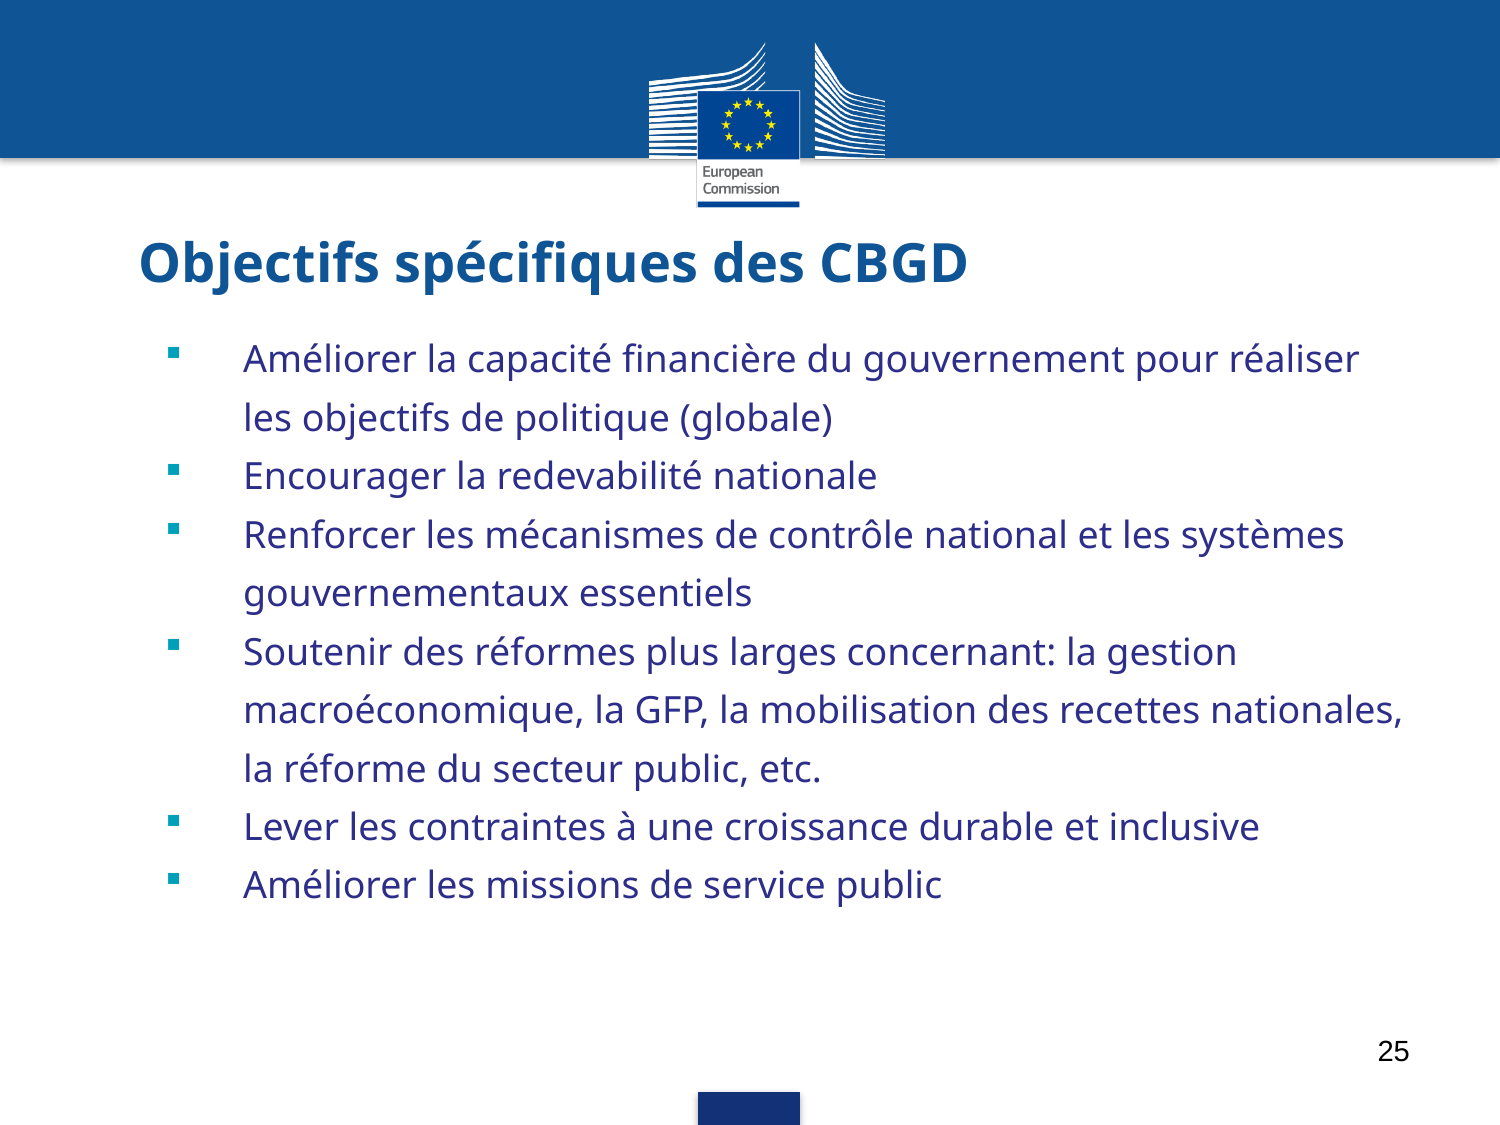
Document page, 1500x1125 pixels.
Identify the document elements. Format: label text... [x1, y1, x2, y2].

picture [649, 42, 885, 208]
title Objectifs spécifiques des CBGD [64, 219, 1416, 303]
list Améliorer la capacité financière du gouvernement pour réaliser les objectifs de politique (globale) Encourager la redevabilité nationale Renforcer les mécanismes de contrôle national et les systèmes gouvernementaux essentiels Soutenir des réformes plus larges concernant: la gestion macroéconomique, la GFP, la mobilisation des recettes nationales, la réforme du secteur public, etc. Lever les contraintes à une croissance durable et inclusive Améliorer les missions de service public [74, 314, 1426, 989]
slide_number 25 [1074, 1024, 1426, 1103]
